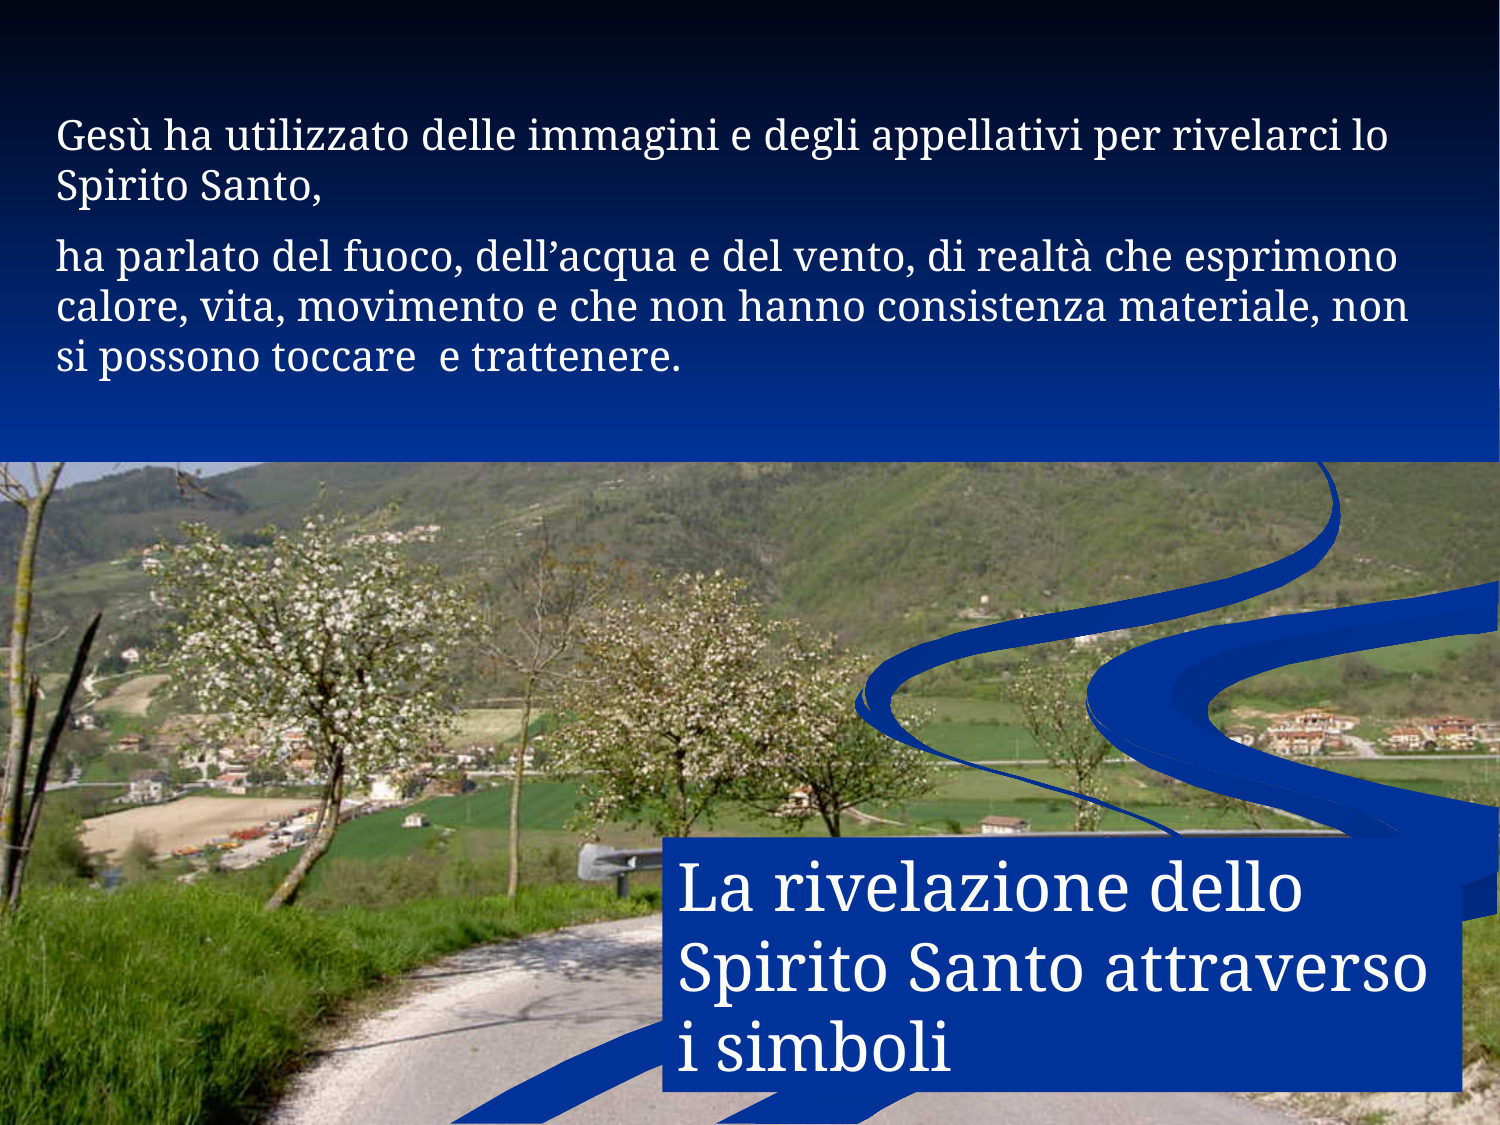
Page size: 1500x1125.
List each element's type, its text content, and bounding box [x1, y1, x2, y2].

picture [0, 0, 1500, 1125]
text_box Gesù ha utilizzato delle immagini e degli appellativi per rivelarci lo Spirito Santo, ha parlato del fuoco, dell’acqua e del vento, di realtà che esprimono calore, vita, movimento e che non hanno consistenza materiale, non si possono toccare e trattenere. [41, 101, 1429, 388]
text_box La rivelazione dello Spirito Santo attraverso i simboli [662, 837, 1463, 1093]
